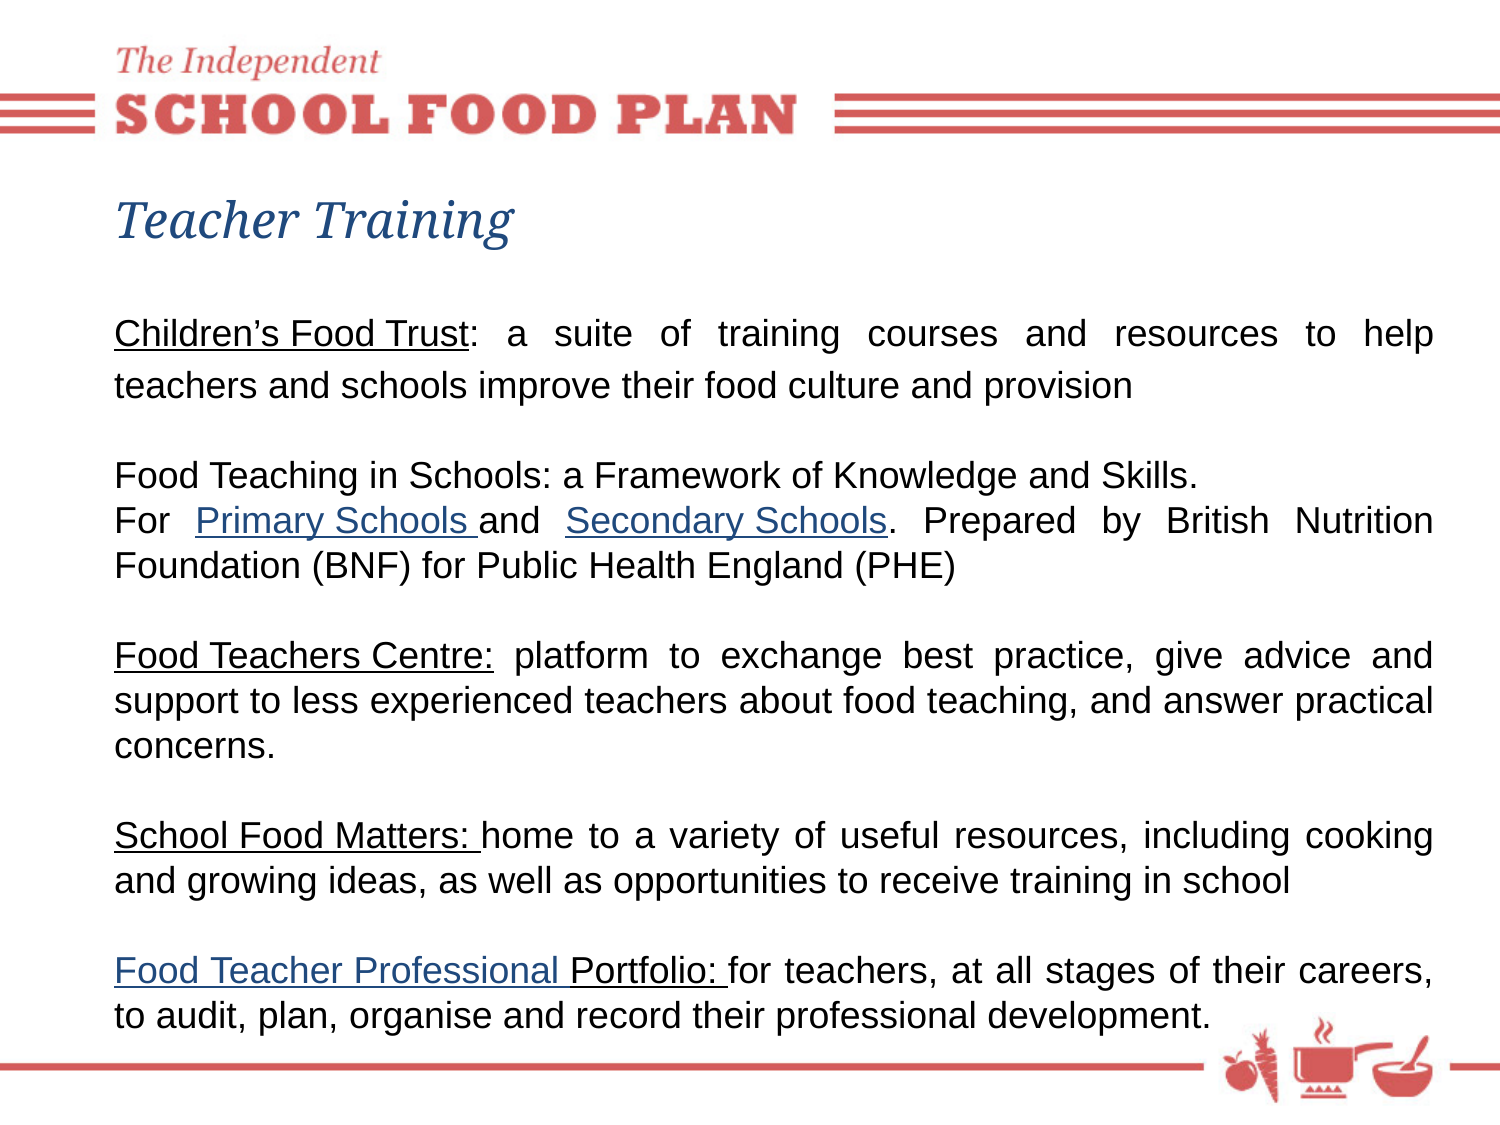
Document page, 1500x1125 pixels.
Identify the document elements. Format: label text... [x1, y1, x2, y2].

text_box Children’s Food Trust: a suite of training courses and resources to help teachers and schools improve their food culture and provision Food Teaching in Schools: a Framework of Knowledge and Skills. For Primary Schools and Secondary Schools. Prepared by British Nutrition Foundation (BNF) for Public Health England (PHE) Food Teachers Centre: platform to exchange best practice, give advice and support to less experienced teachers about food teaching, and answer practical concerns. School Food Matters: home to a variety of useful resources, including cooking and growing ideas, as well as opportunities to receive training in school Food Teacher Professional Portfolio: for teachers, at all stages of their careers, to audit, plan, organise and record their professional development. [99, 295, 1450, 1125]
picture [0, 0, 1500, 150]
picture [0, 1012, 99, 1125]
title Teacher Training [99, 181, 1450, 295]
picture [1450, 1012, 1500, 1125]
